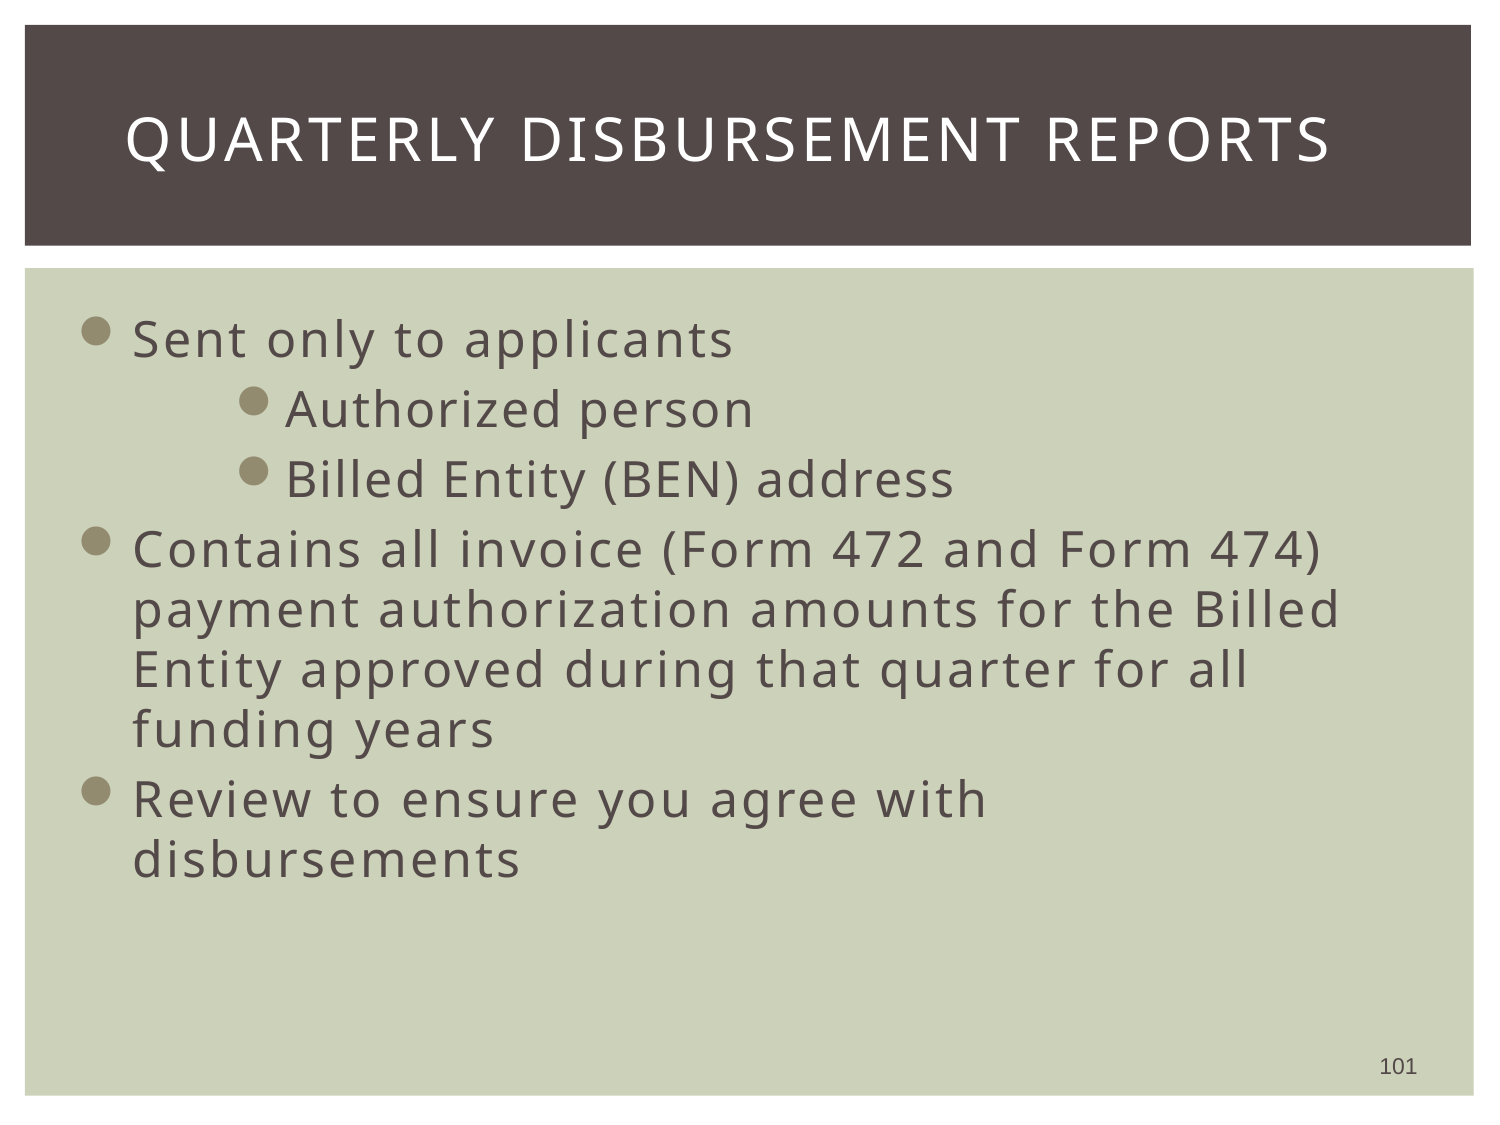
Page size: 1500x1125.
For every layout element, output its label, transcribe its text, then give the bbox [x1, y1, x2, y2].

list Sent only to applicants Authorized person Billed Entity (BEN) address Contains all invoice (Form 472 and Form 474) payment authorization amounts for the Billed Entity approved during that quarter for all funding years Review to ensure you agree with disbursements [62, 299, 1388, 1038]
title Quarterly Disbursement Reports [75, 62, 1381, 213]
slide_number 101 [1349, 1041, 1448, 1089]
